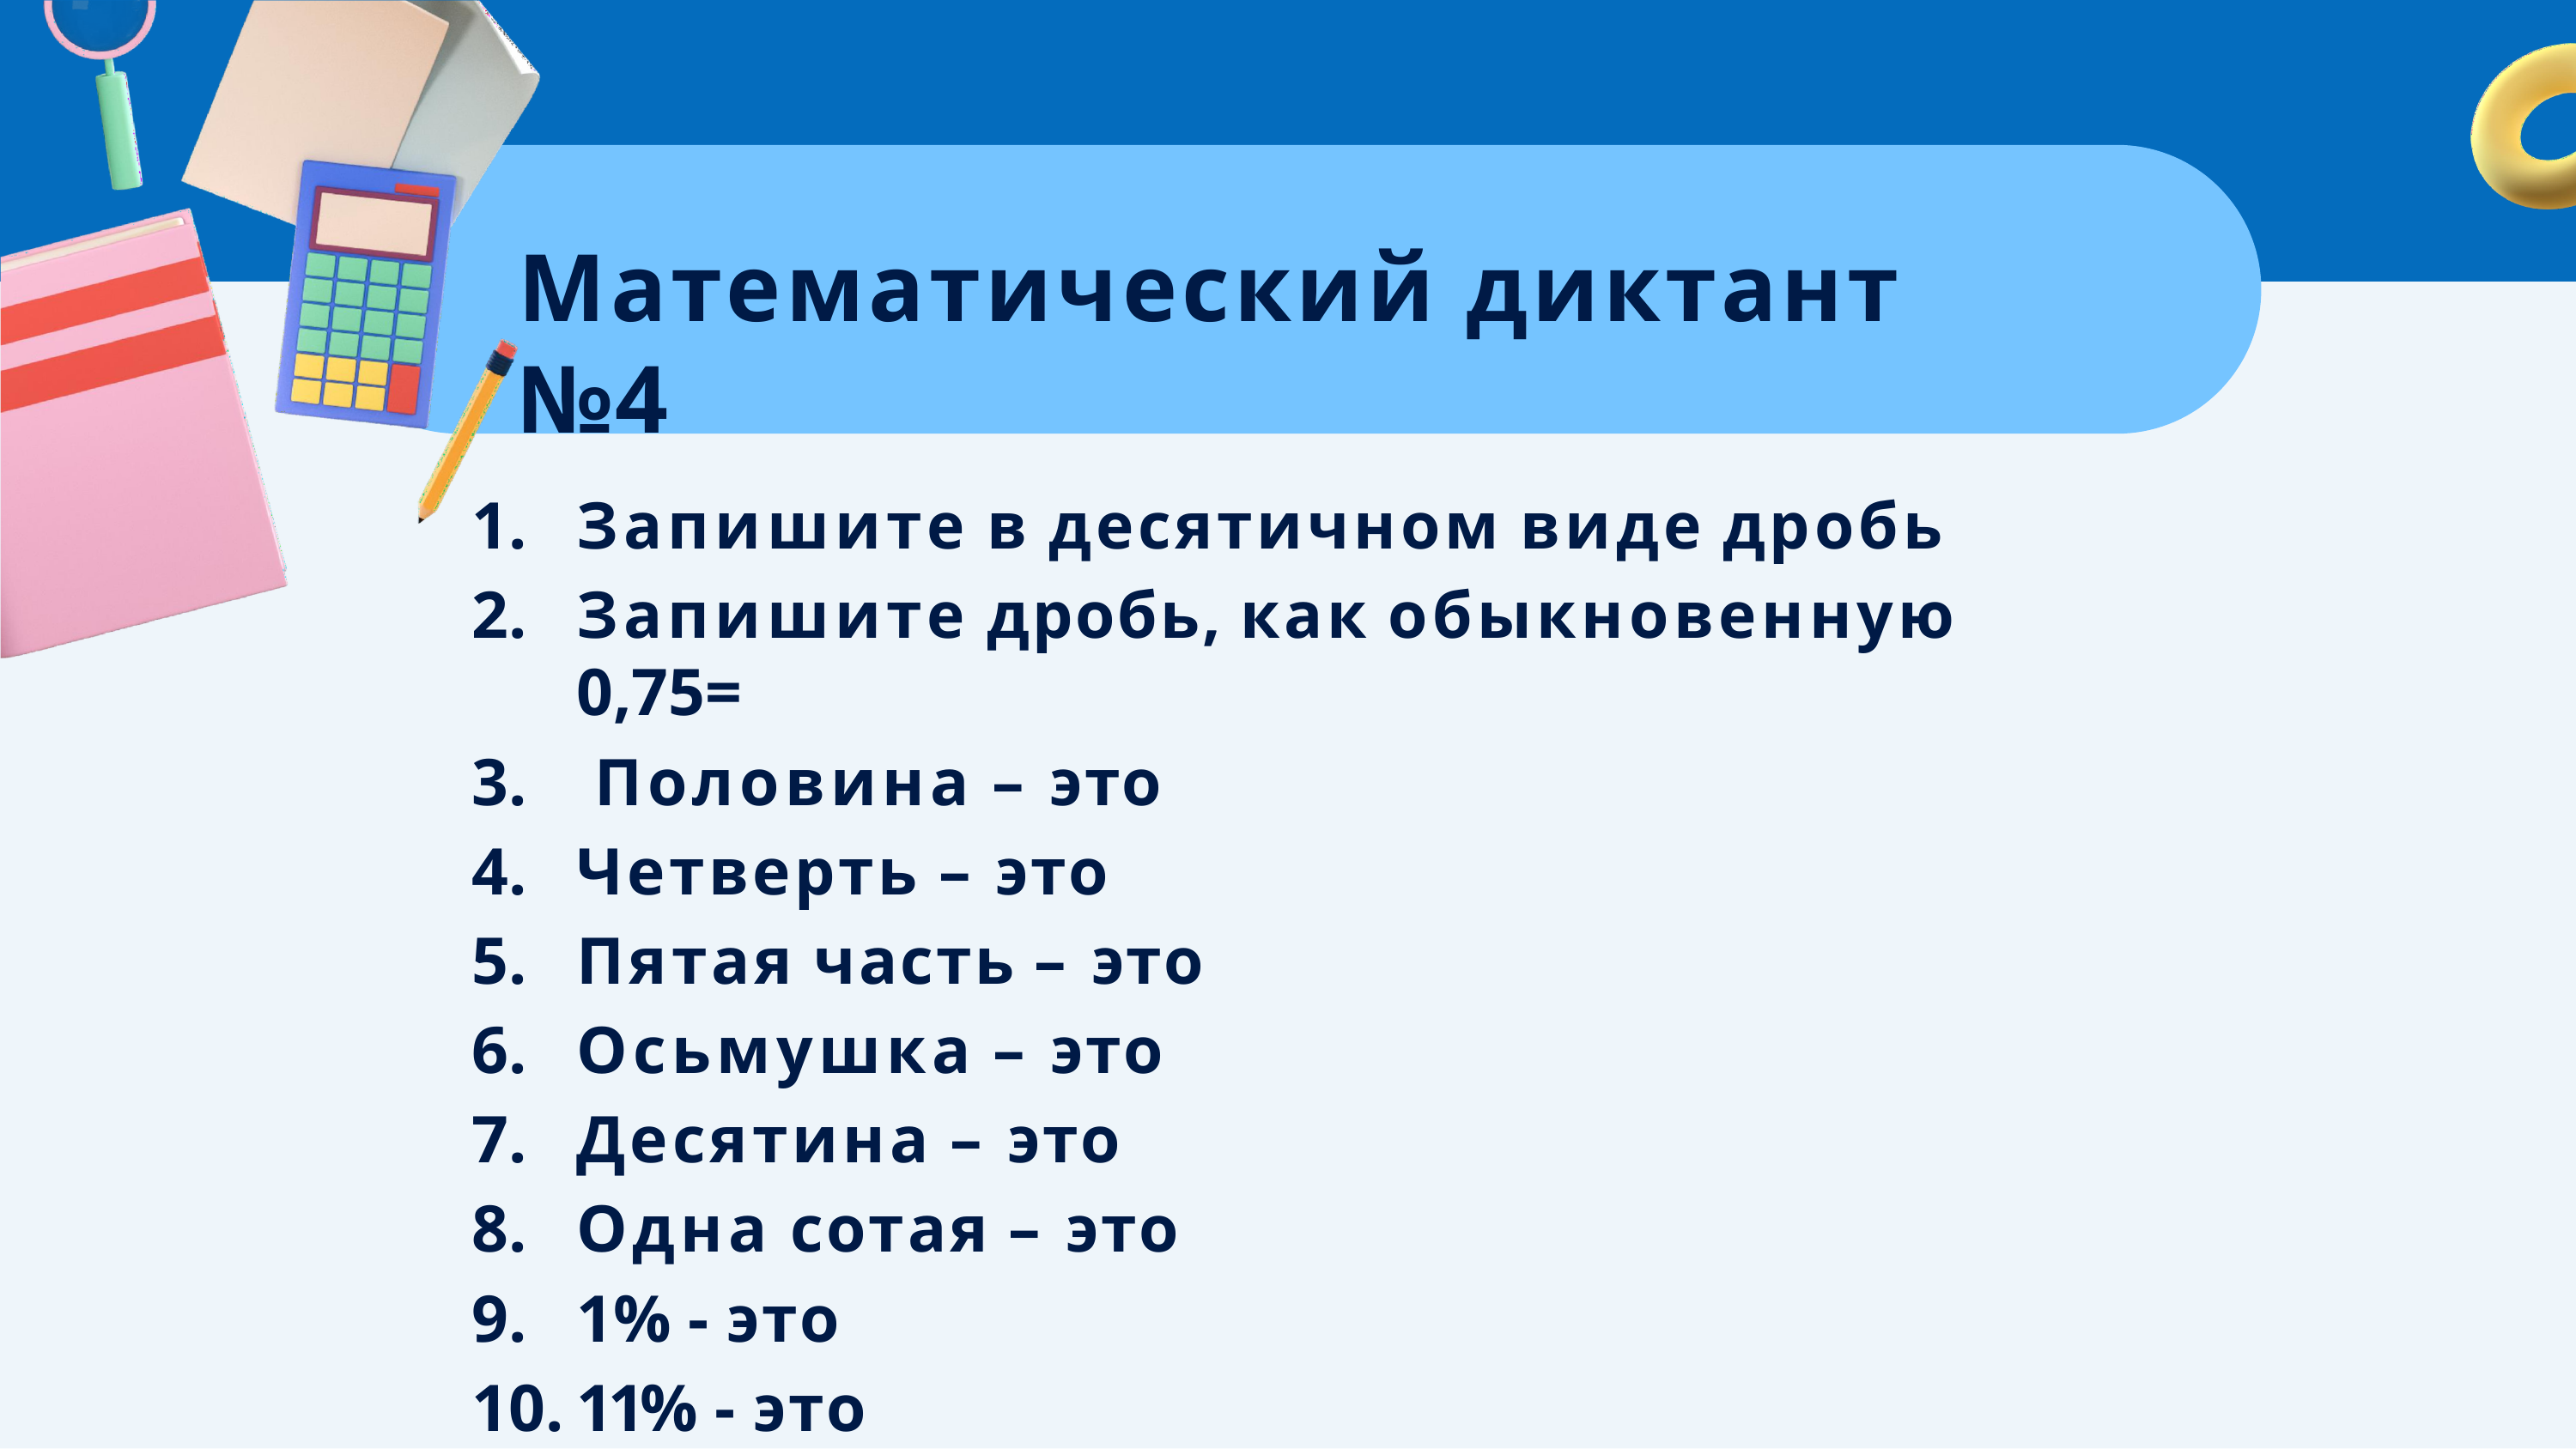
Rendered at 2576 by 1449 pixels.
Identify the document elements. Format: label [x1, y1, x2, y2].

text_box [0, 0, 2576, 1449]
